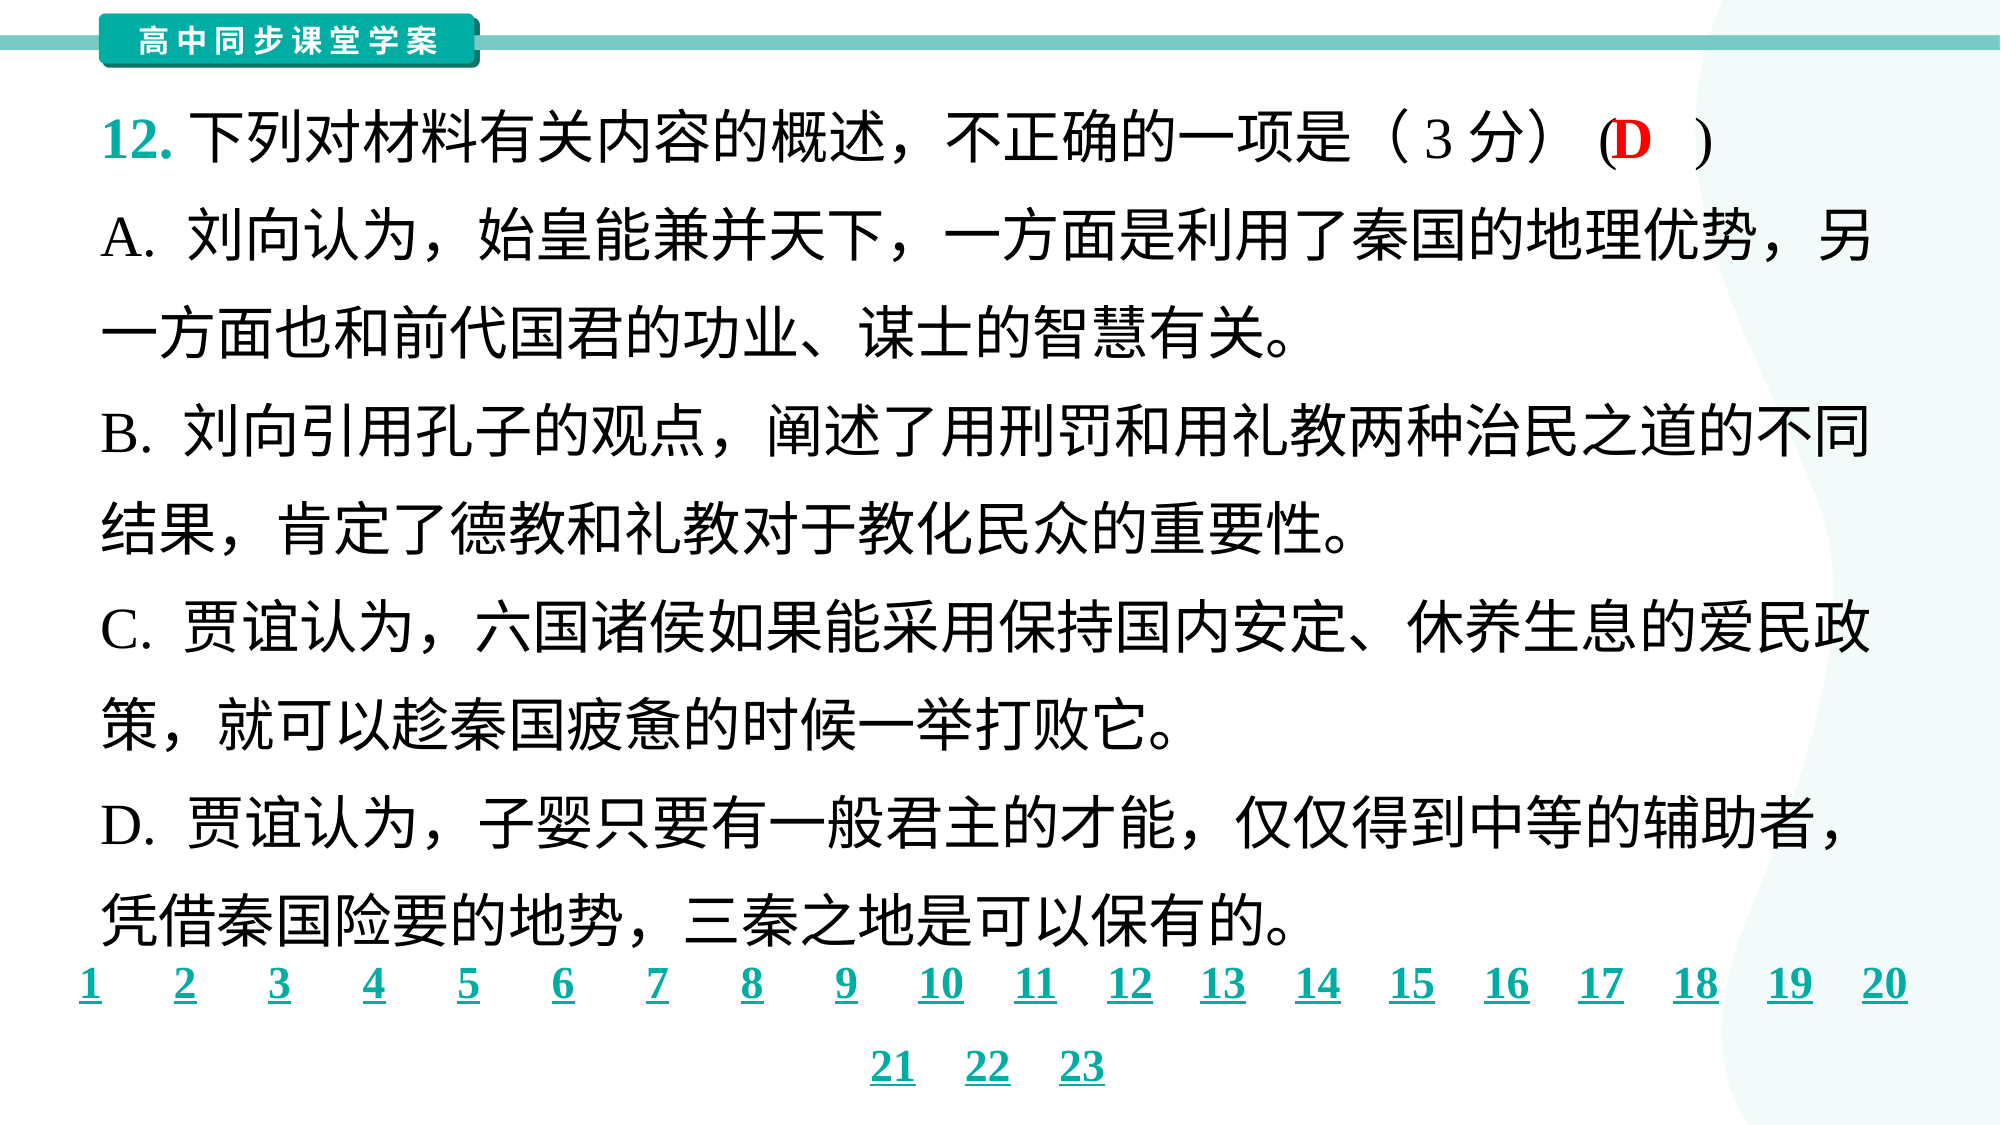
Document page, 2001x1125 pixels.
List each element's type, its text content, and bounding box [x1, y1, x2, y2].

text_box 12.下列对材料有关内容的概述，不正确的一项是（3分）( ) [100, 76, 1589, 170]
text_box D [1589, 76, 1675, 170]
picture [0, 0, 2000, 1125]
text_box 12.下列对材料有关内容的概述，不正确的一项是（3分）( ) [1675, 76, 1899, 170]
text_box A. 刘向认为，始皇能兼并天下，一方面是利用了秦国的地理优势，另 一方面也和前代国君的功业、谋士的智慧有关。 B. 刘向引用孔子的观点，阐述了用刑罚和用礼教两种治民之道的不同 结果，肯定了德教和礼教对于教化民众的重要性。 C. 贾谊认为，六国诸侯如果能采用保持国内安定、休养生息的爱民政 策，就可以趁秦国疲惫的时候一举打败它。 D. 贾谊认为，子婴只要有一般君主的才能，仅仅得到中等的辅助者， 凭借秦国险要的地势，三秦之地是可以保有的。 [100, 170, 1899, 954]
